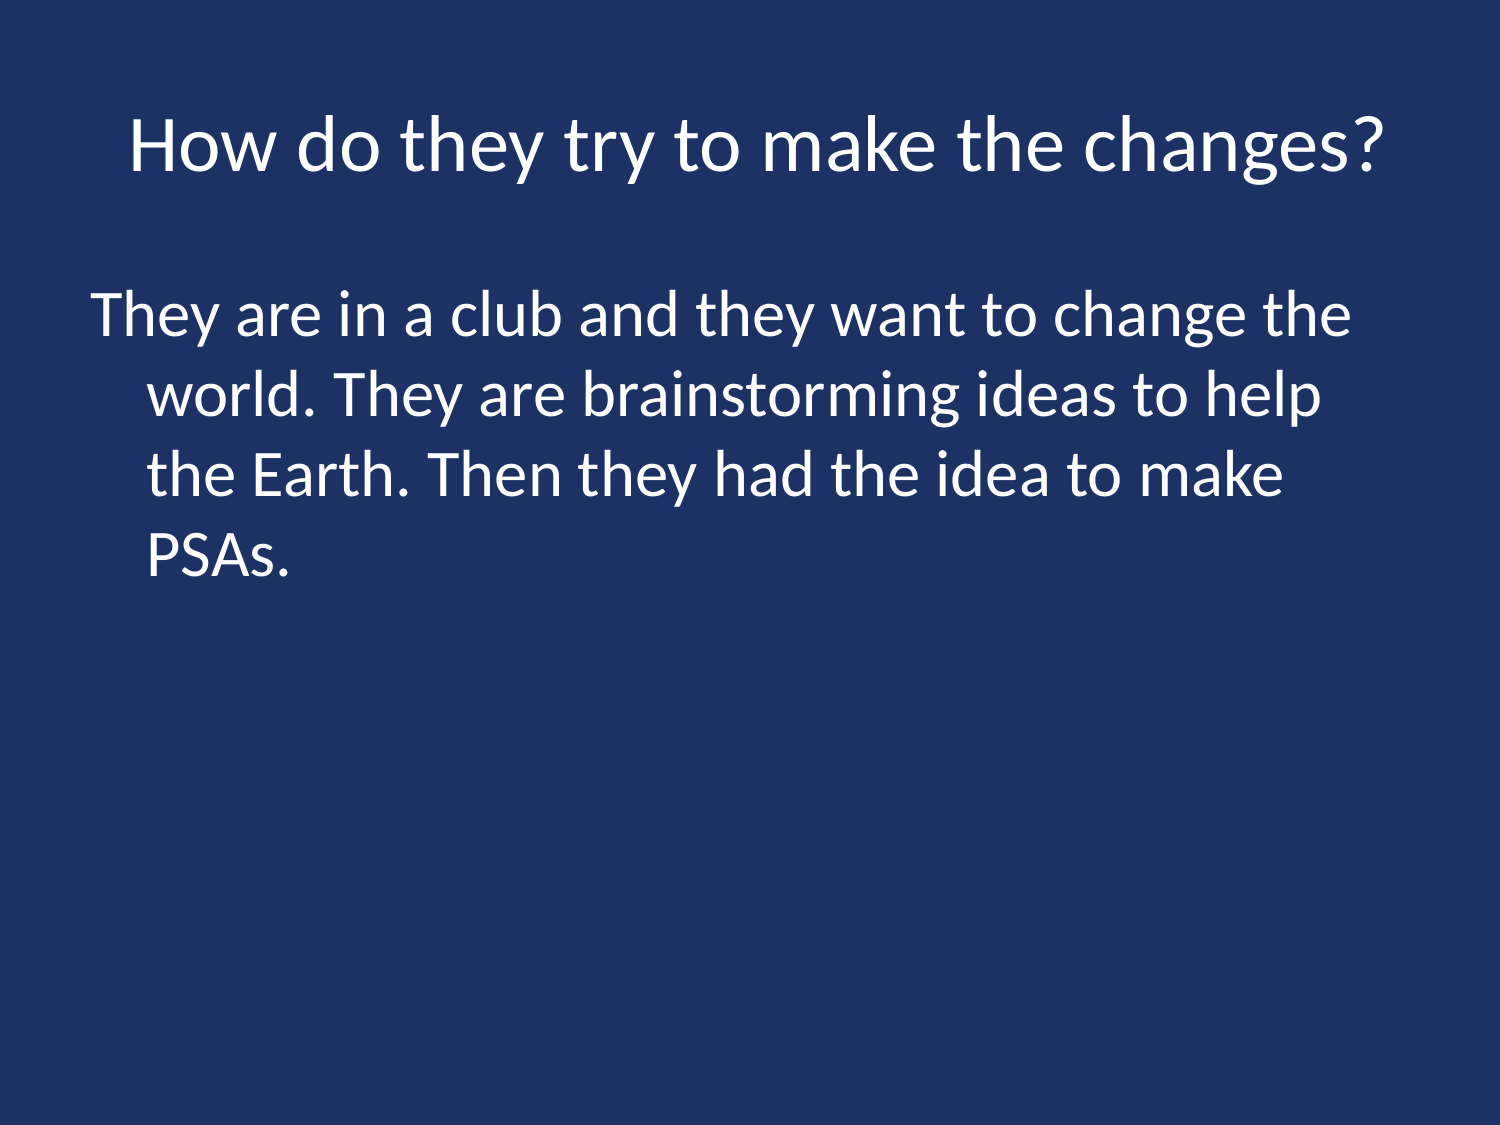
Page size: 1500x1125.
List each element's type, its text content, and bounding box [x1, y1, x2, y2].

list They are in a club and they want to change the world. They are brainstorming ideas to help the Earth. Then they had the idea to make PSAs. [75, 262, 1425, 1005]
title How do they try to make the changes? [75, 45, 1425, 233]
